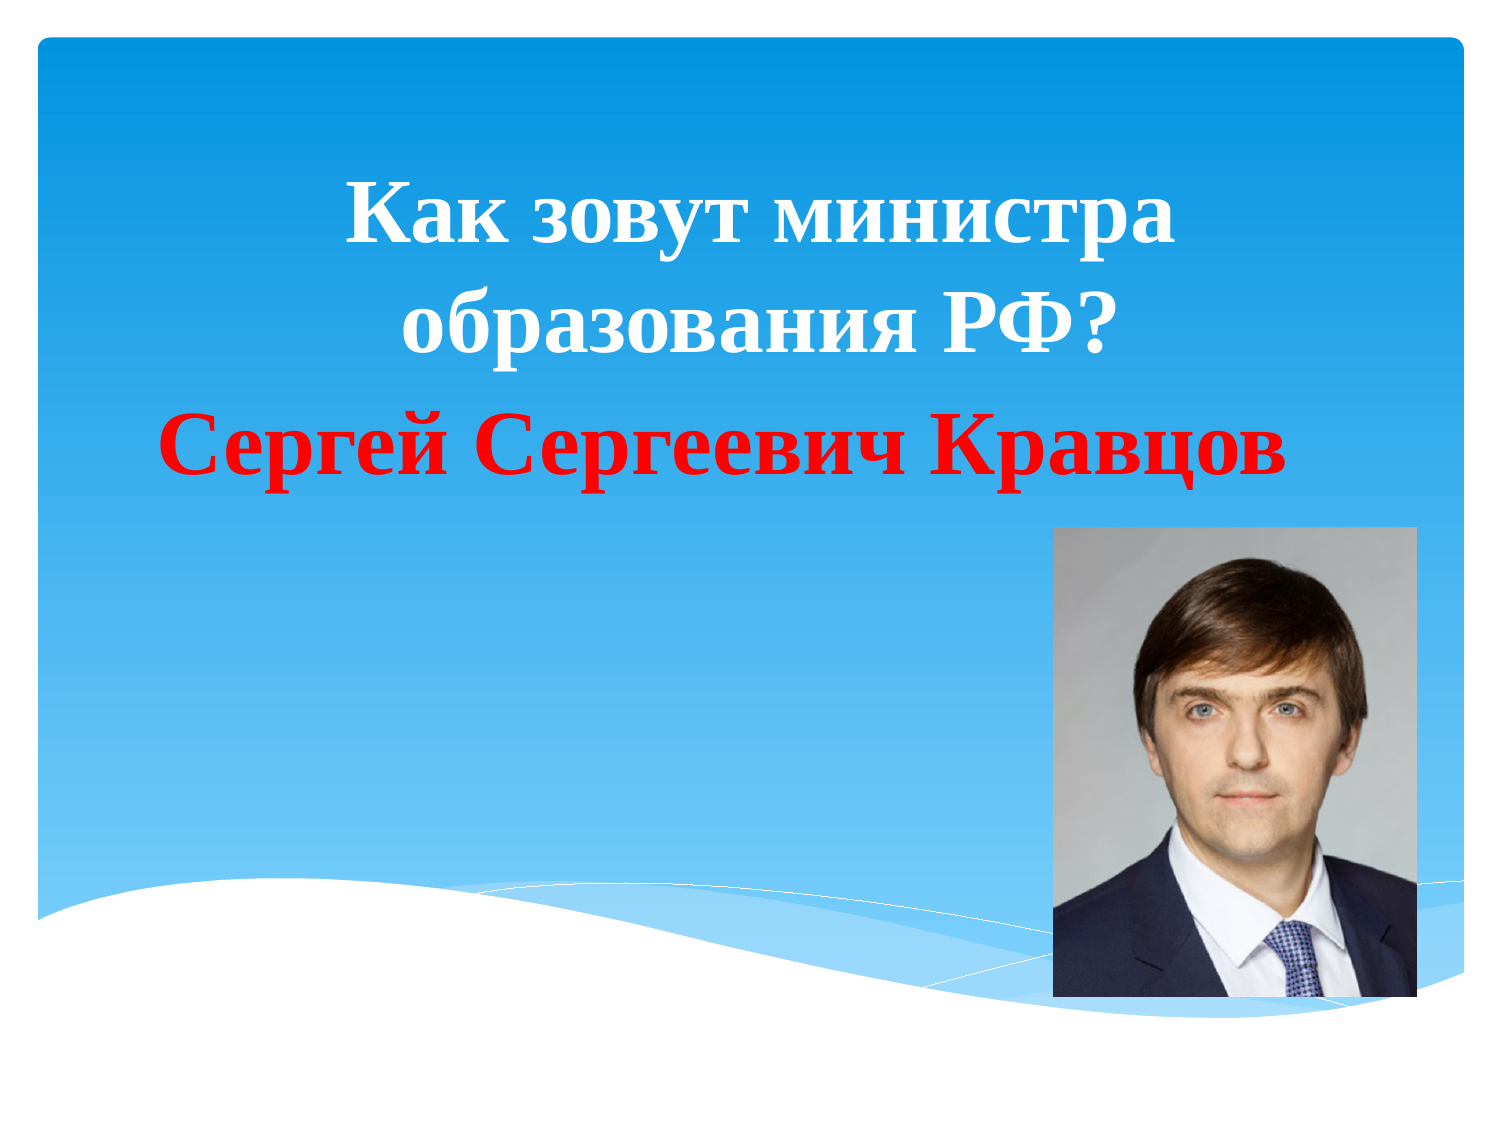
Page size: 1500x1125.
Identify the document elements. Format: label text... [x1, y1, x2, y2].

title Как зовут министра образования РФ? [123, 196, 1399, 489]
picture [1053, 527, 1417, 997]
subtitle Сергей Сергеевич Кравцов [58, 375, 1388, 528]
